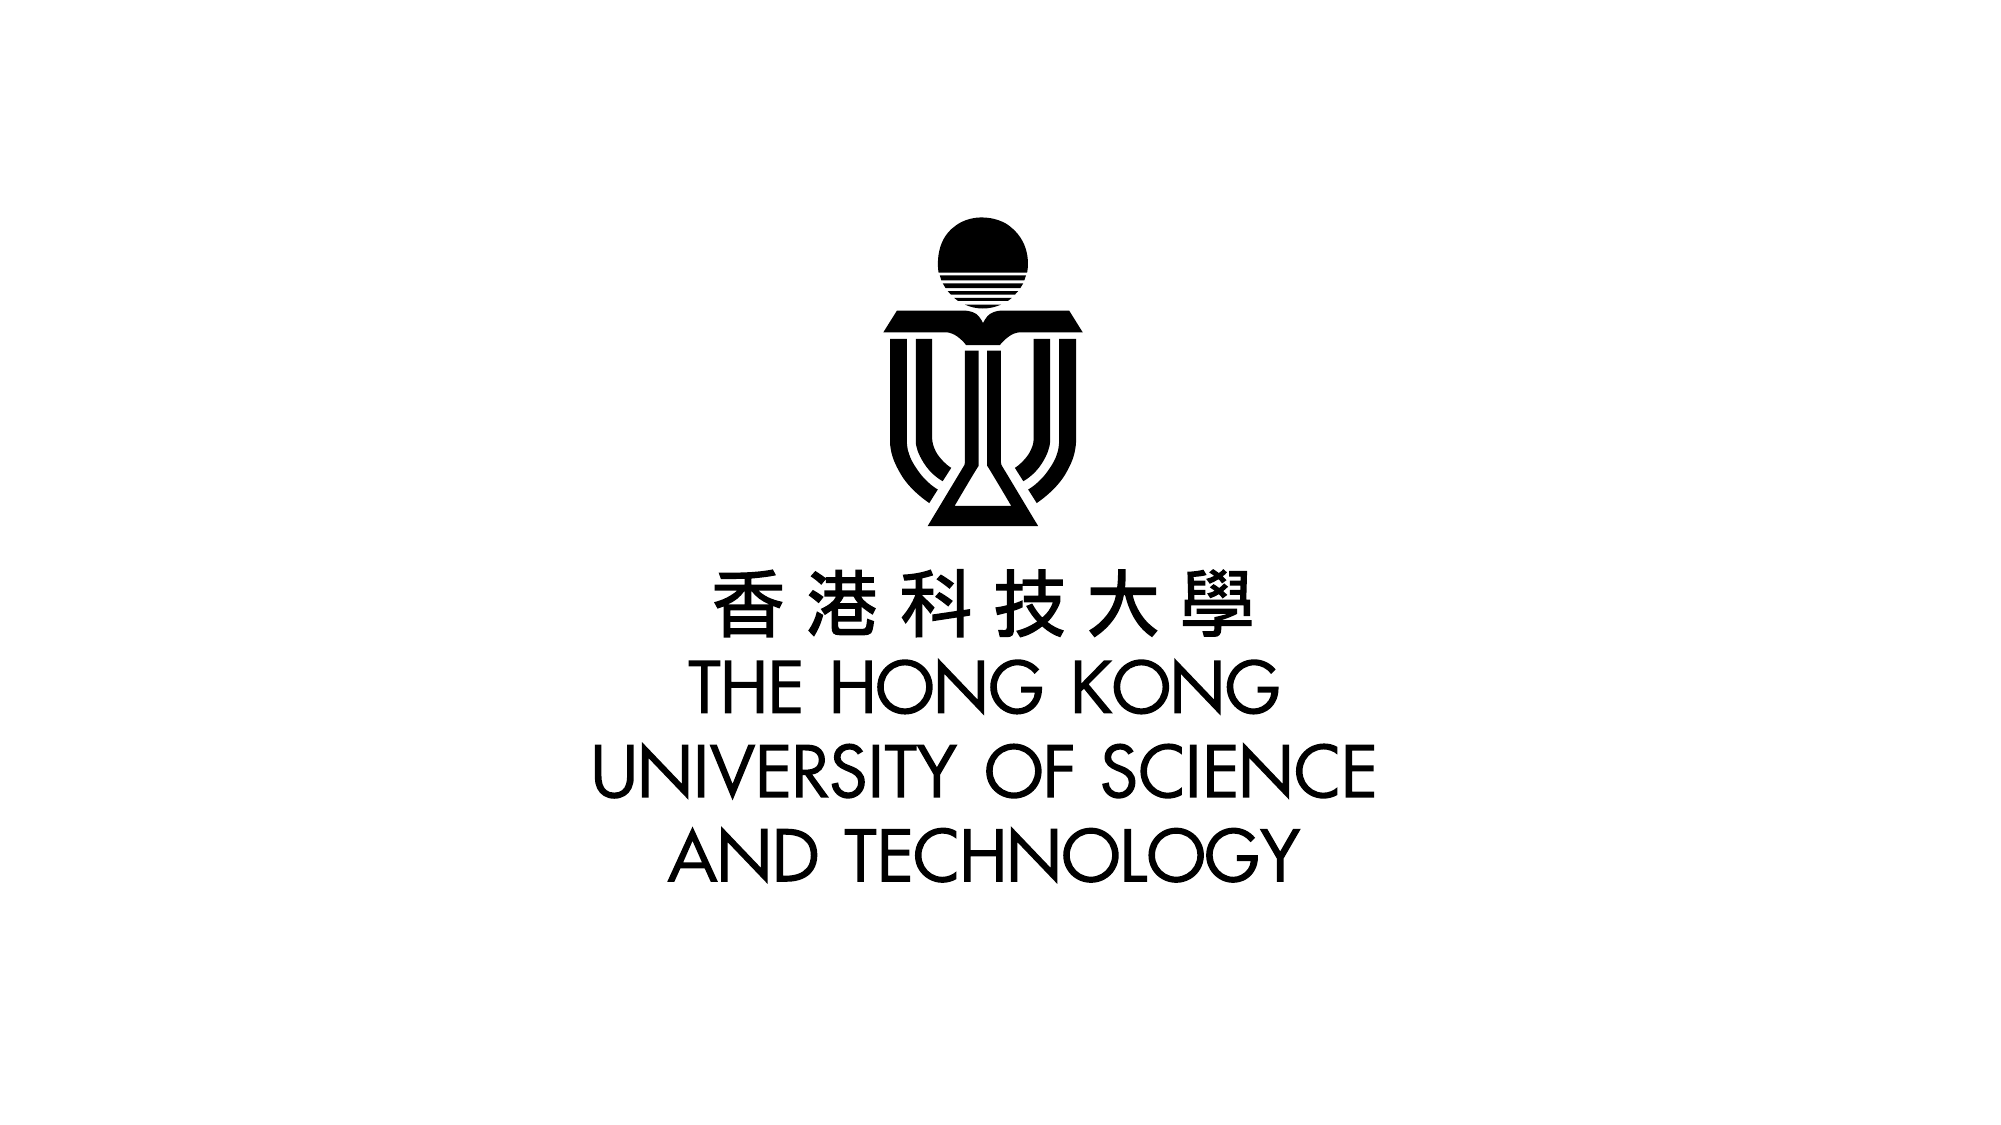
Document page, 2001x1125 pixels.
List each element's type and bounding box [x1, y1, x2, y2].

text_box [594, 217, 1375, 884]
